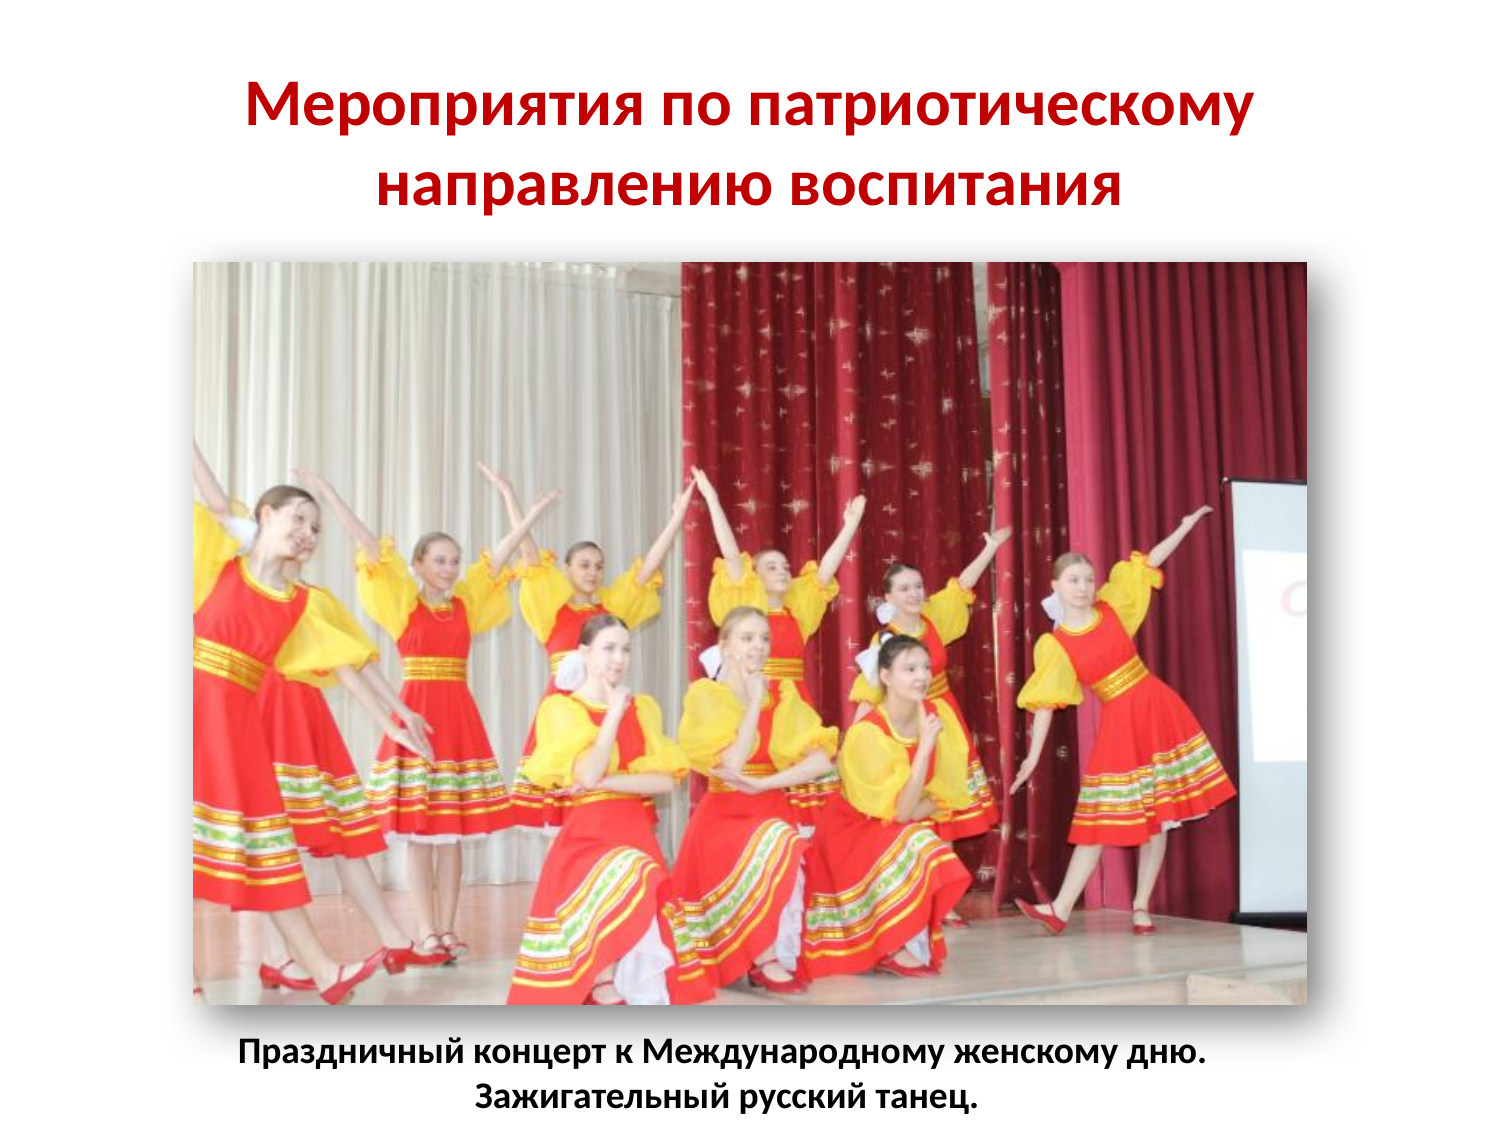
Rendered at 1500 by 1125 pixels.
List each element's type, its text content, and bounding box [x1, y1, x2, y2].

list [192, 262, 1307, 1006]
title Мероприятия по патриотическому направлению воспитания [75, 45, 1425, 233]
text_box Праздничный концерт к Международному женскому дню. Зажигательный русский танец. [223, 1018, 1232, 1124]
